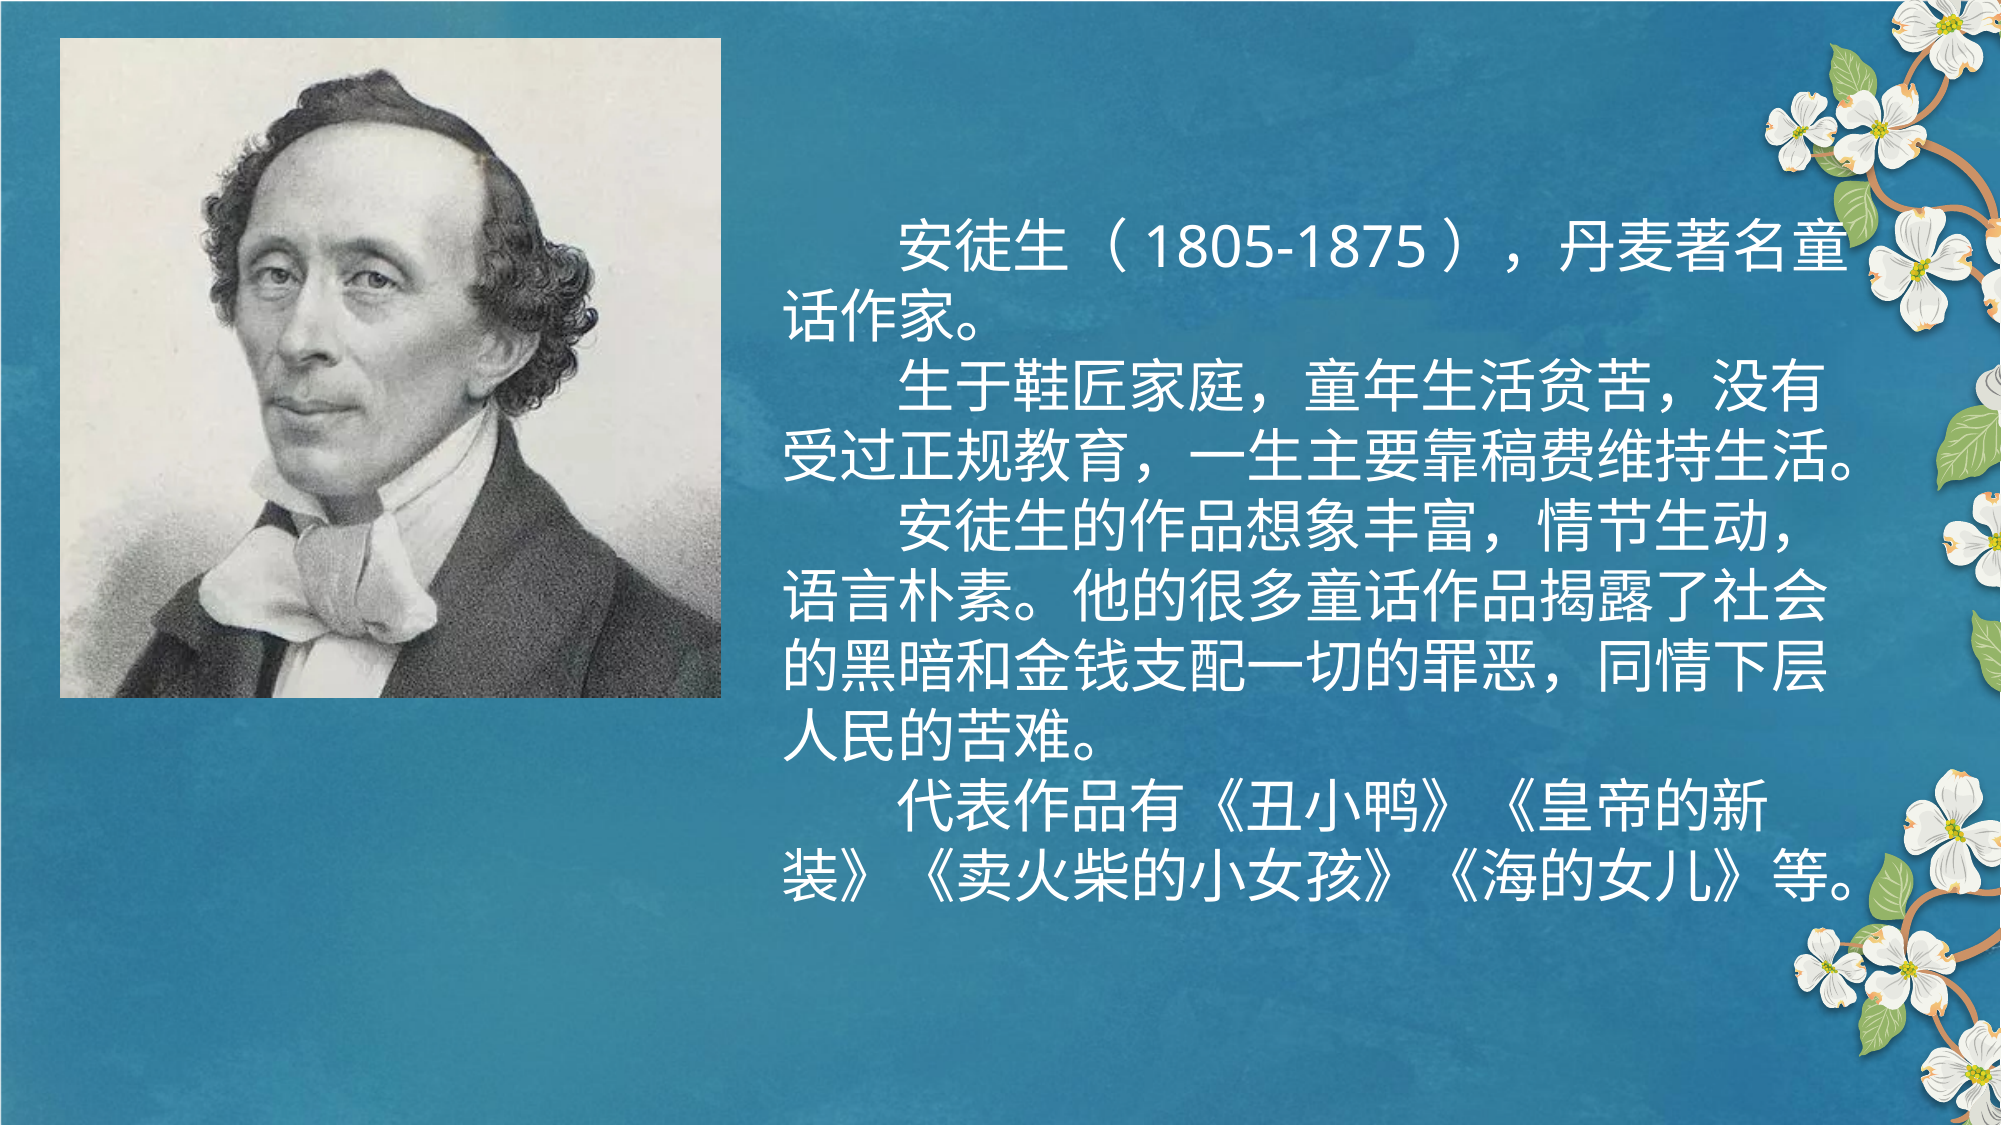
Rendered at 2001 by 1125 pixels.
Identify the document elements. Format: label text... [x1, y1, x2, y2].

picture [1868, 491, 2000, 609]
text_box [1777, 609, 2000, 1125]
picture [3, 2, 1777, 1125]
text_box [1749, 0, 2000, 491]
text_box 安徒生（1805-1875），丹麦著名童话作家。 生于鞋匠家庭，童年生活贫苦，没有受过正规教育，一生主要靠稿费维持生活。 安徒生的作品想象丰富，情节生动，语言朴素。他的很多童话作品揭露了社会的黑暗和金钱支配一切的罪恶，同情下层人民的苦难。 代表作品有《丑小鸭》《皇帝的新装》《卖火柴的小女孩》《海的女儿》等。 [766, 201, 1868, 917]
